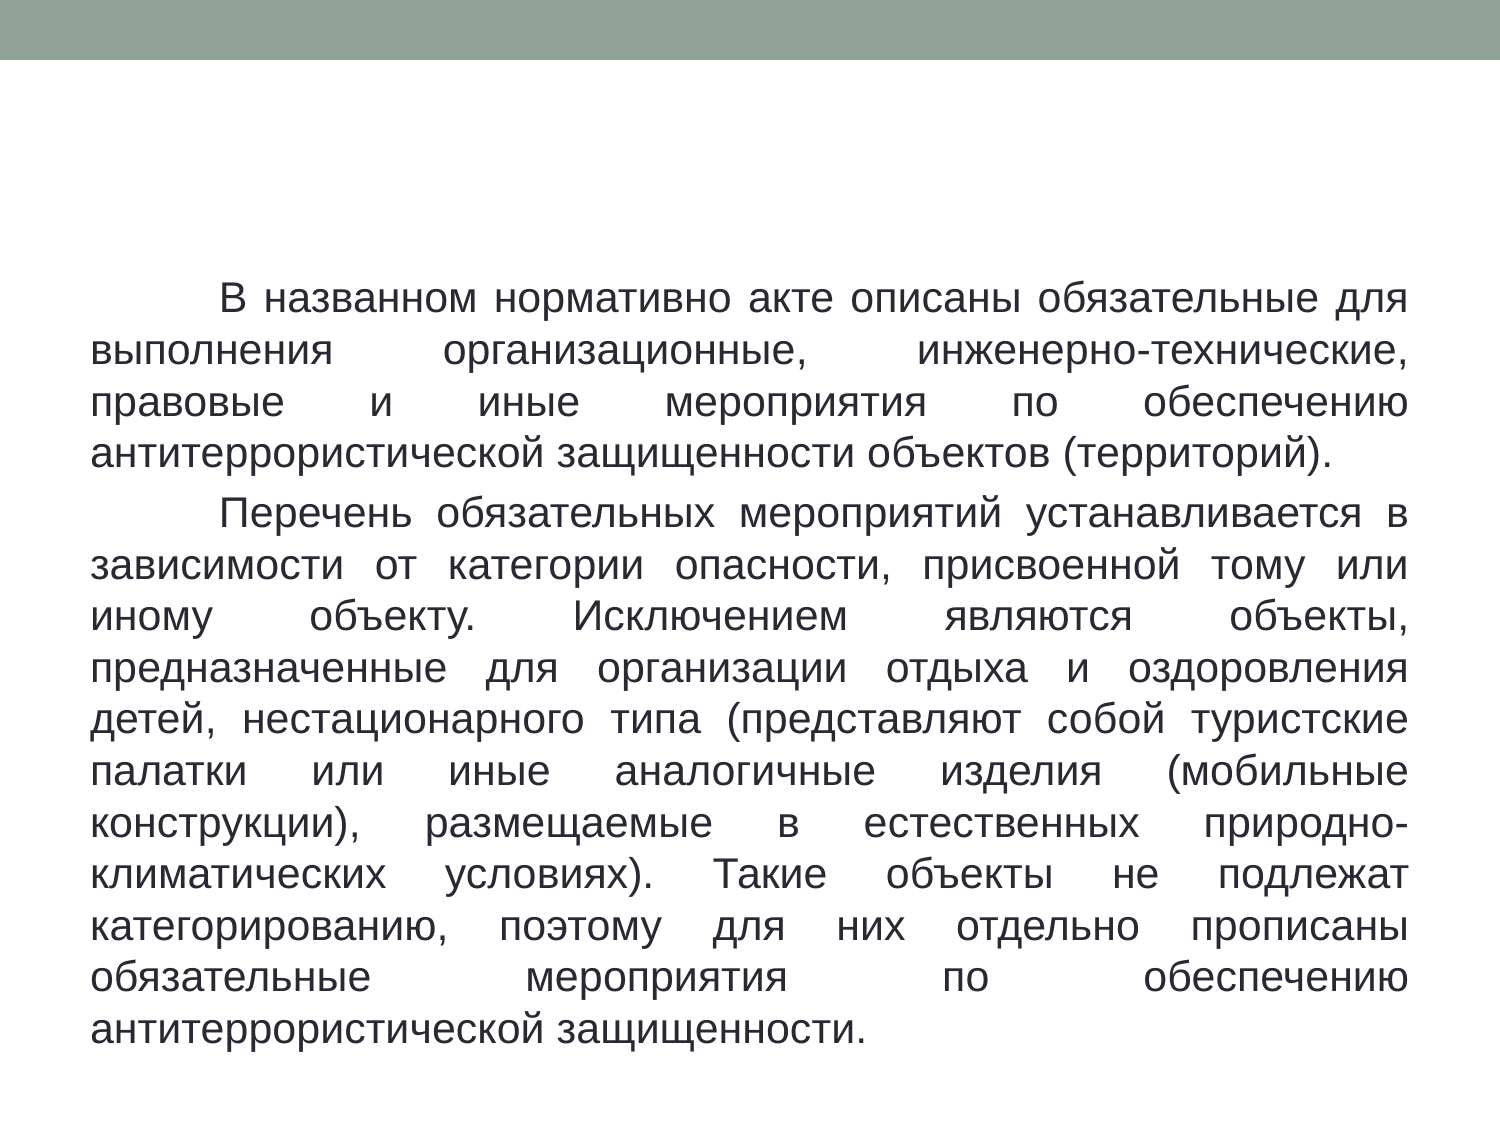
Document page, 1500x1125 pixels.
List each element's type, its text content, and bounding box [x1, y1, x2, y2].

list В названном нормативно акте описаны обязательные для выполнения организационные, инженерно-технические, правовые и иные мероприятия по обеспечению антитеррористической защищенности объектов (территорий). Перечень обязательных мероприятий устанавливается в зависимости от категории опасности, присвоенной тому или иному объекту. Исключением являются объекты, предназначенные для организации отдыха и оздоровления детей, нестационарного типа (представляют собой туристские палатки или иные аналогичные изделия (мобильные конструкции), размещаемые в естественных природно-климатических условиях). Такие объекты не подлежат категорированию, поэтому для них отдельно прописаны обязательные мероприятия по обеспечению антитеррористической защищенности. [75, 262, 1425, 1063]
